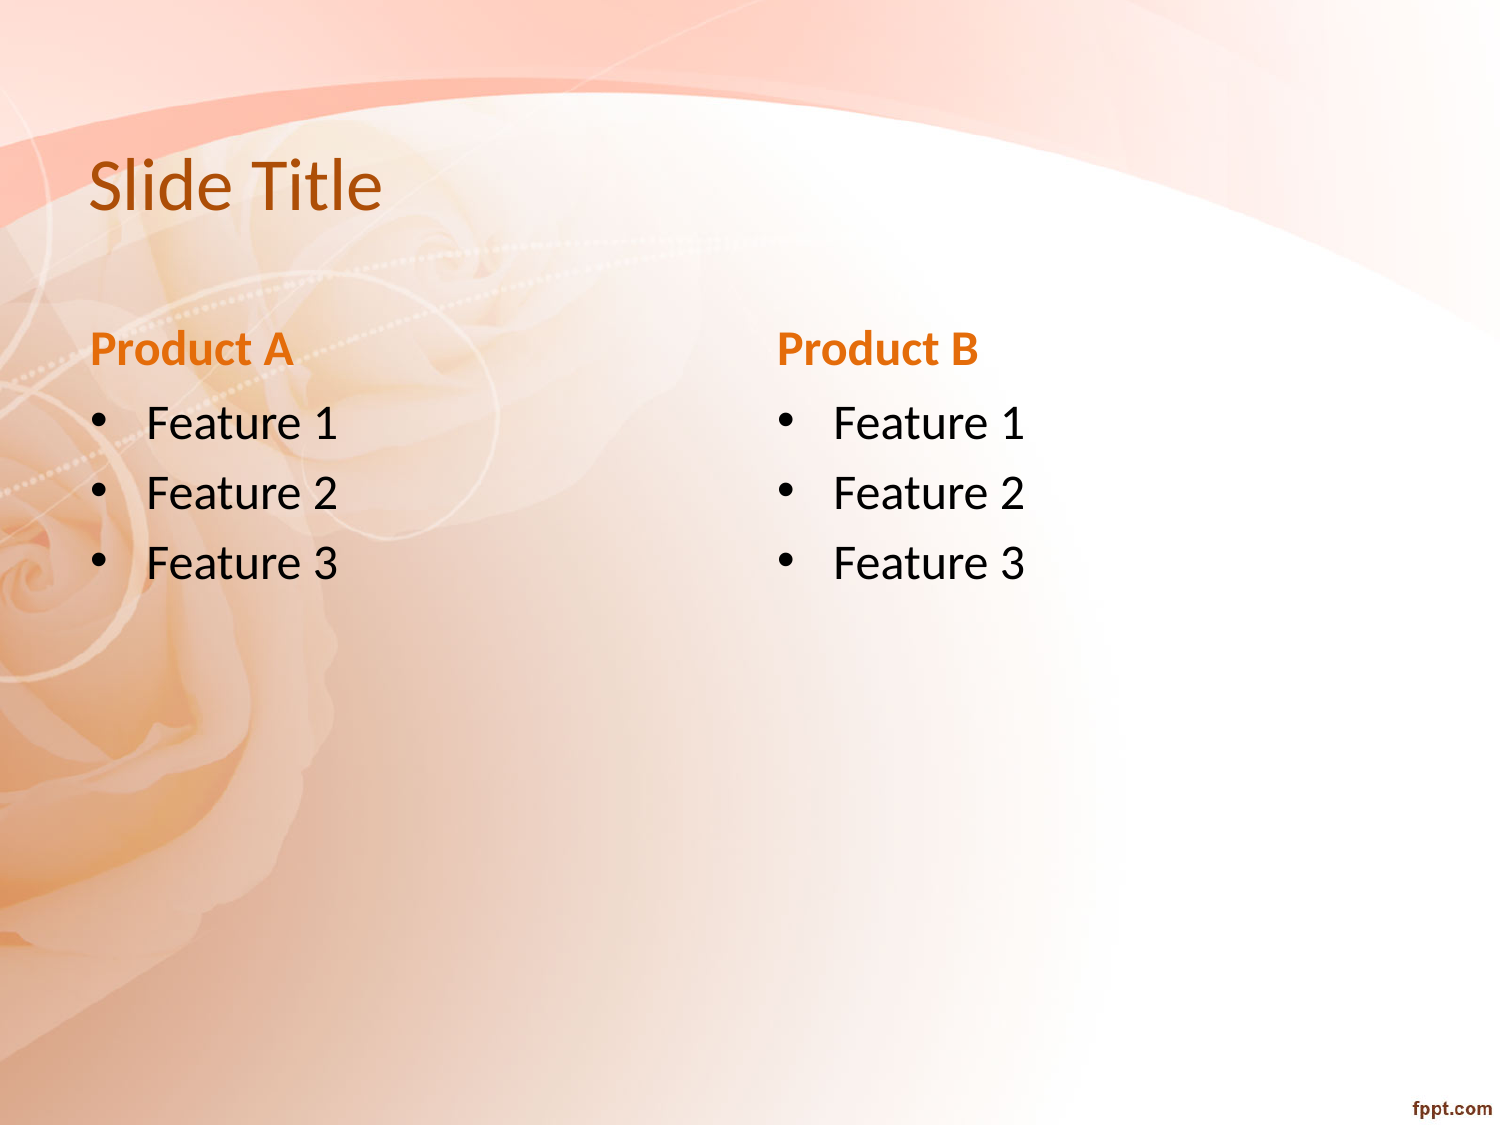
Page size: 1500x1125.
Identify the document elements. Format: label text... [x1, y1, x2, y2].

list Feature 1 Feature 2 Feature 3 [75, 381, 738, 1005]
title Slide Title [73, 86, 1424, 275]
list Feature 1 Feature 2 Feature 3 [761, 381, 1425, 1005]
picture [0, 0, 1500, 1125]
list Product A [75, 278, 738, 381]
list Product B [761, 278, 1425, 381]
